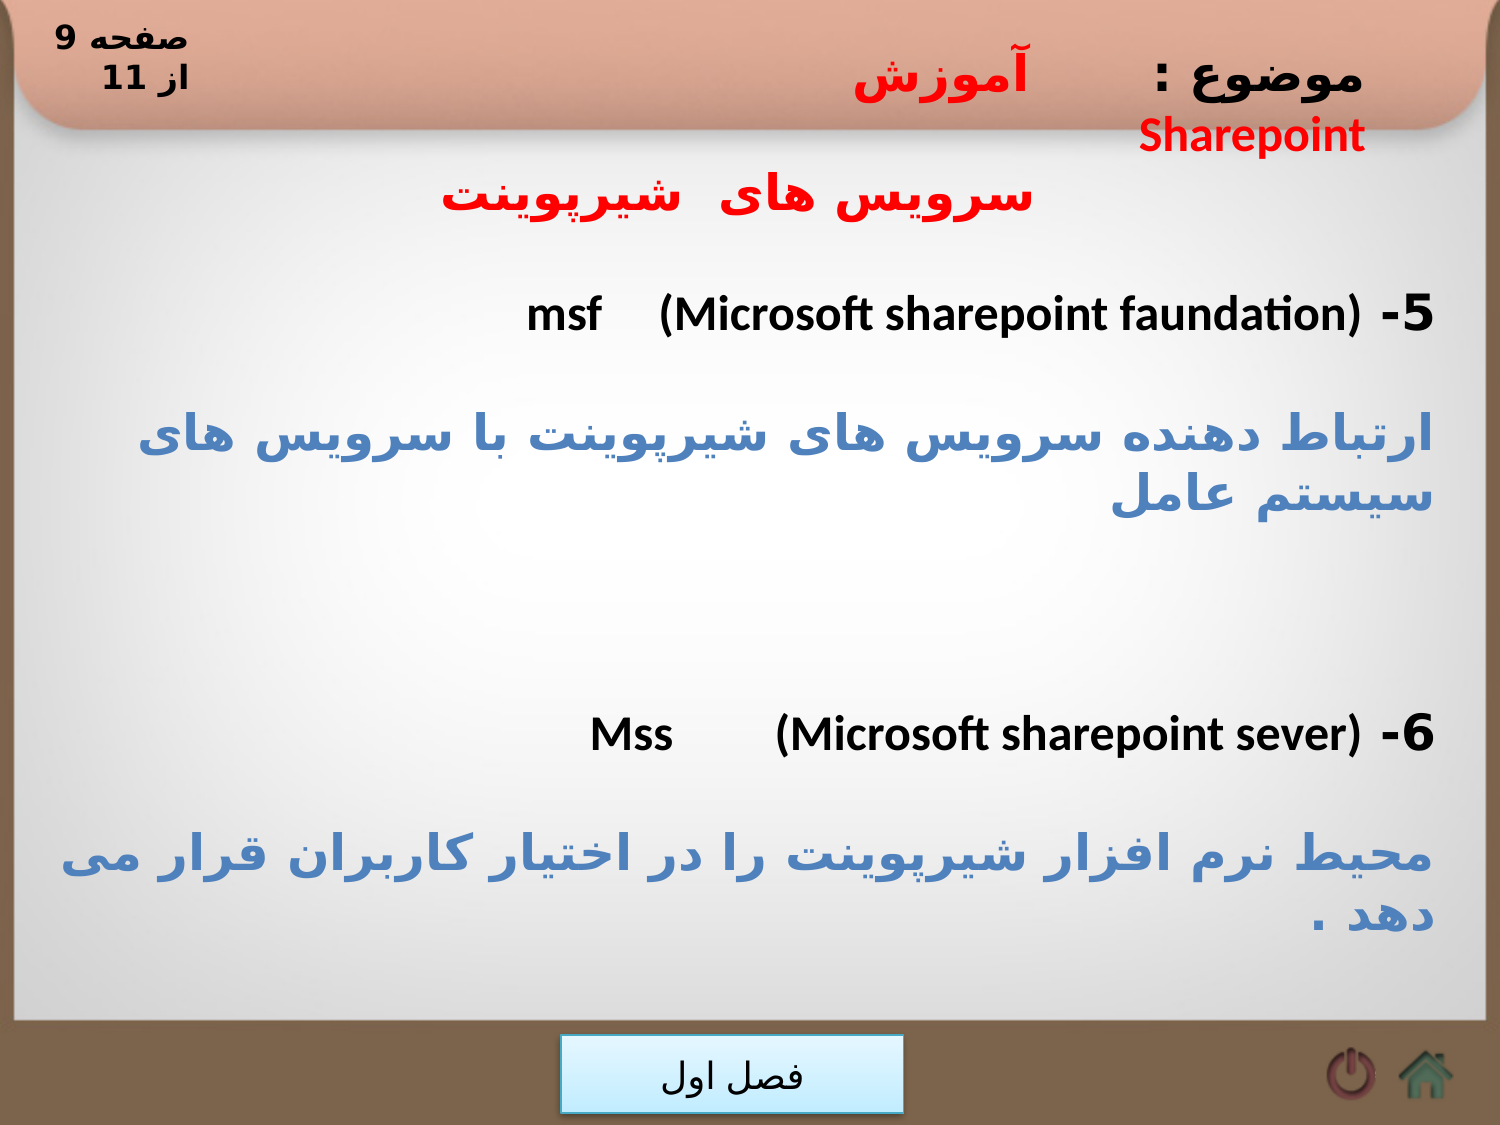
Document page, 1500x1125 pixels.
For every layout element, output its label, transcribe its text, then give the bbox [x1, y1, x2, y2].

text_box صفحه 9 از 11 [0, 9, 205, 104]
text_box سرویس های شیرپوینت 5- msf (Microsoft sharepoint faundation) ارتباط دهنده سرویس های شیرپوینت با سرویس های سیستم عامل 6- Mss (Microsoft sharepoint sever) محیط نرم افزار شیرپوینت را در اختیار کاربران قرار می دهد . [25, 152, 1451, 1068]
text_box موضوع : آموزش Sharepoint [738, 34, 1381, 152]
picture [0, 0, 1500, 1125]
text_box فصل اول [560, 1034, 904, 1114]
